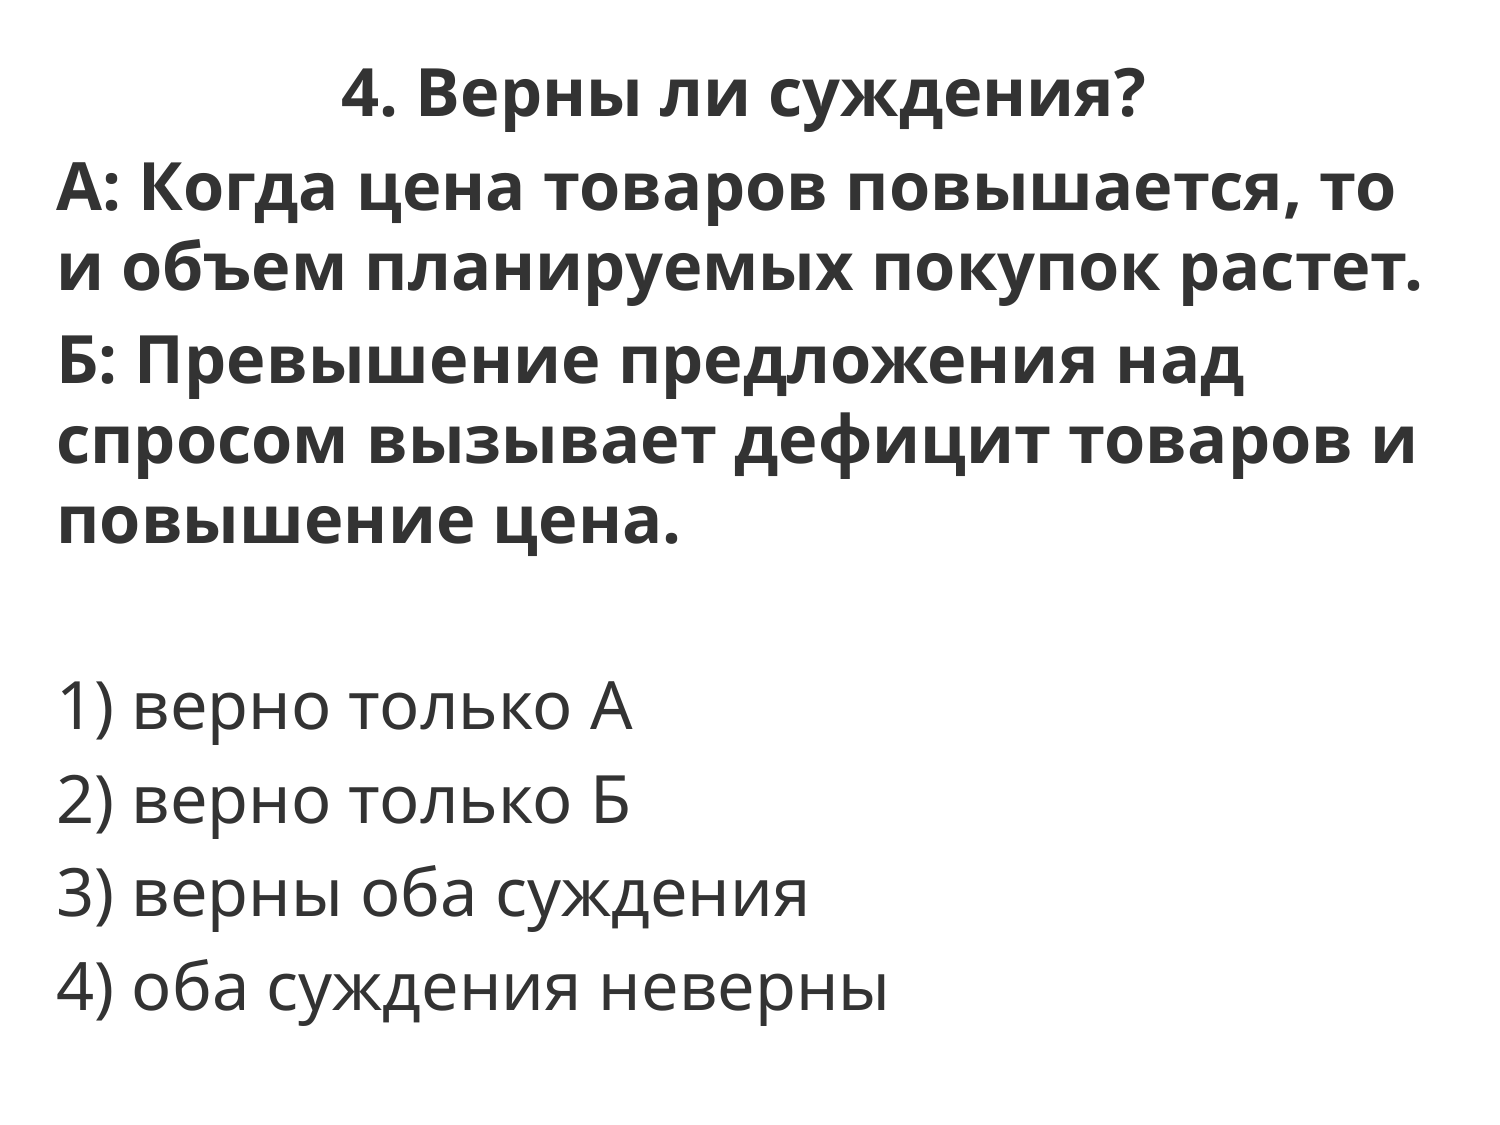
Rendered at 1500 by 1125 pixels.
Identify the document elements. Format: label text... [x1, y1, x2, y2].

list 4. Верны ли суждения? А: Когда цена товаров повышается, то и объем планируемых покупок растет. Б: Превышение предложения над спросом вызывает дефицит товаров и повышение цена. 1) верно только А 2) верно только Б 3) верны оба суждения 4) оба суждения неверны [41, 42, 1447, 1083]
